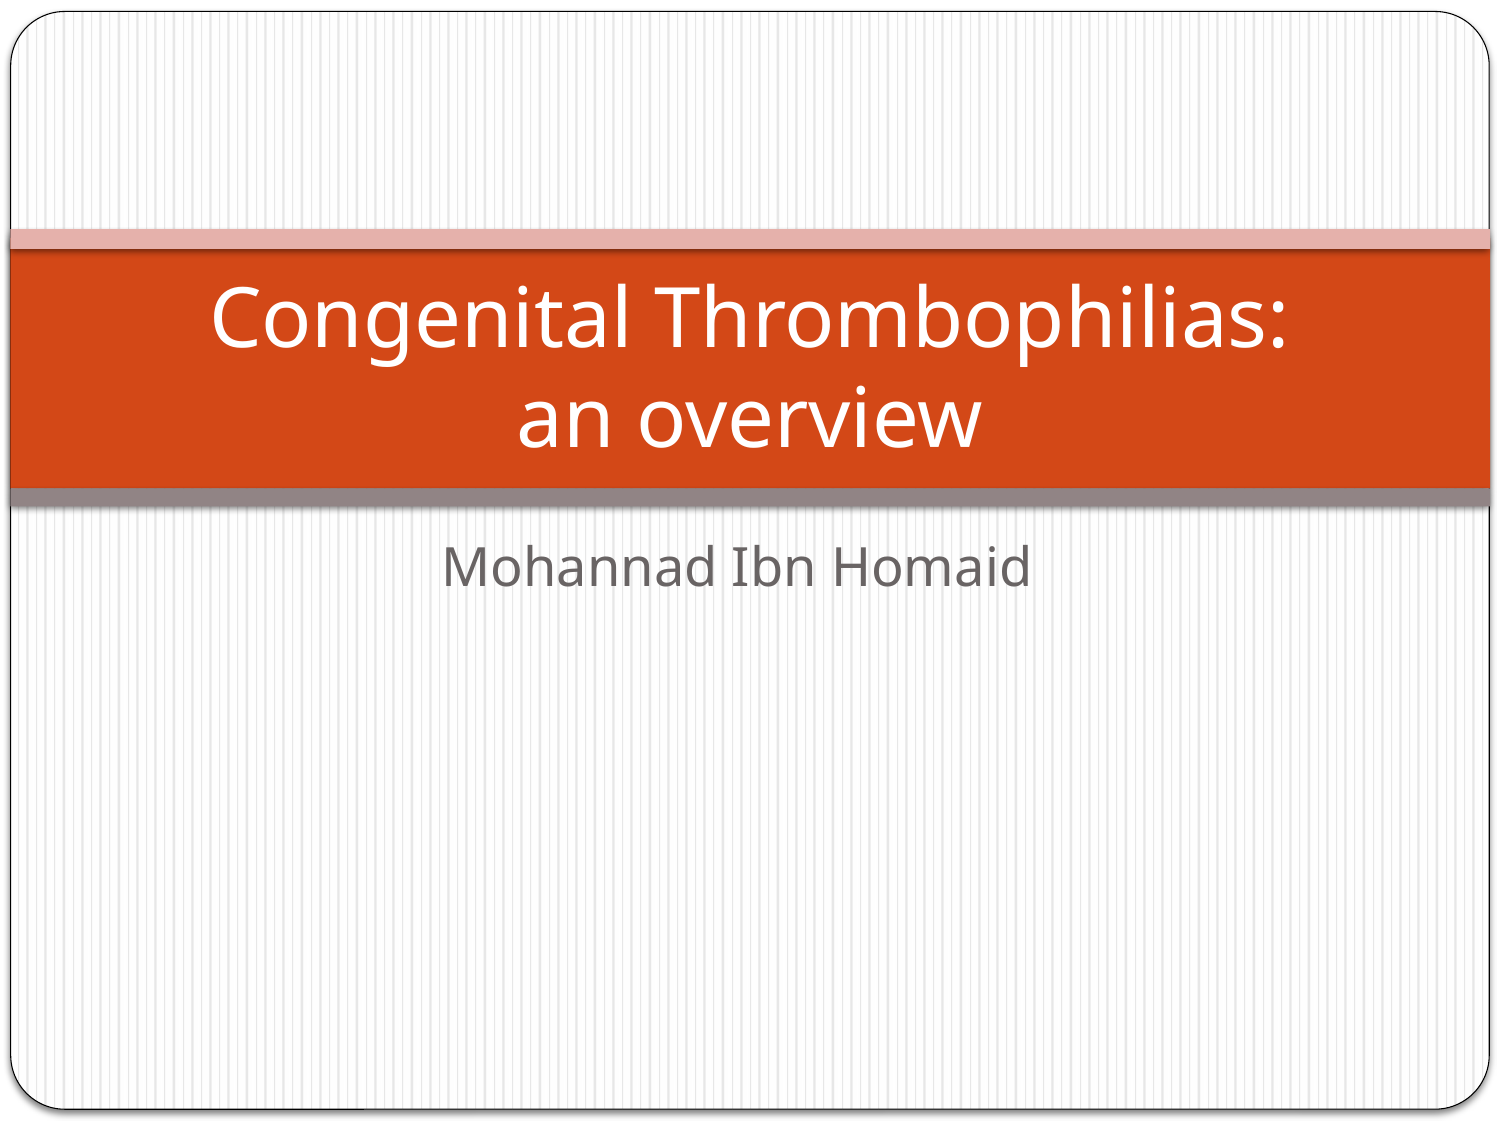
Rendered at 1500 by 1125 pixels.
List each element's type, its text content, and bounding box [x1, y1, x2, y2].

title Congenital Thrombophilias: an overview [75, 247, 1425, 489]
subtitle Mohannad Ibn Homaid [212, 525, 1263, 788]
